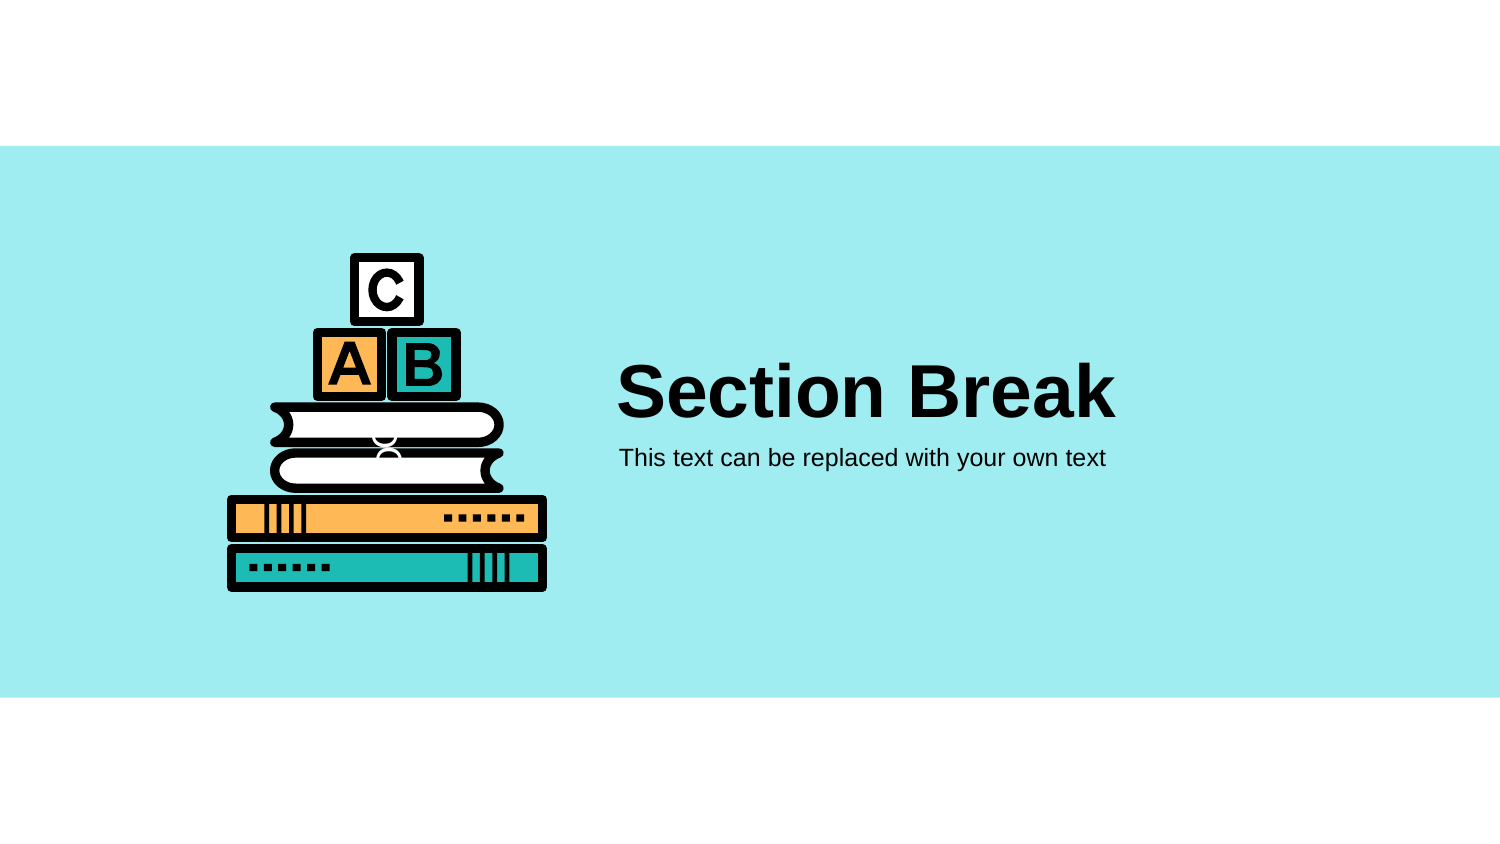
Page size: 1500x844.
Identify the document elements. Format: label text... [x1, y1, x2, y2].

list This text can be replaced with your own text [601, 433, 1499, 479]
title Section Break [601, 343, 1499, 432]
